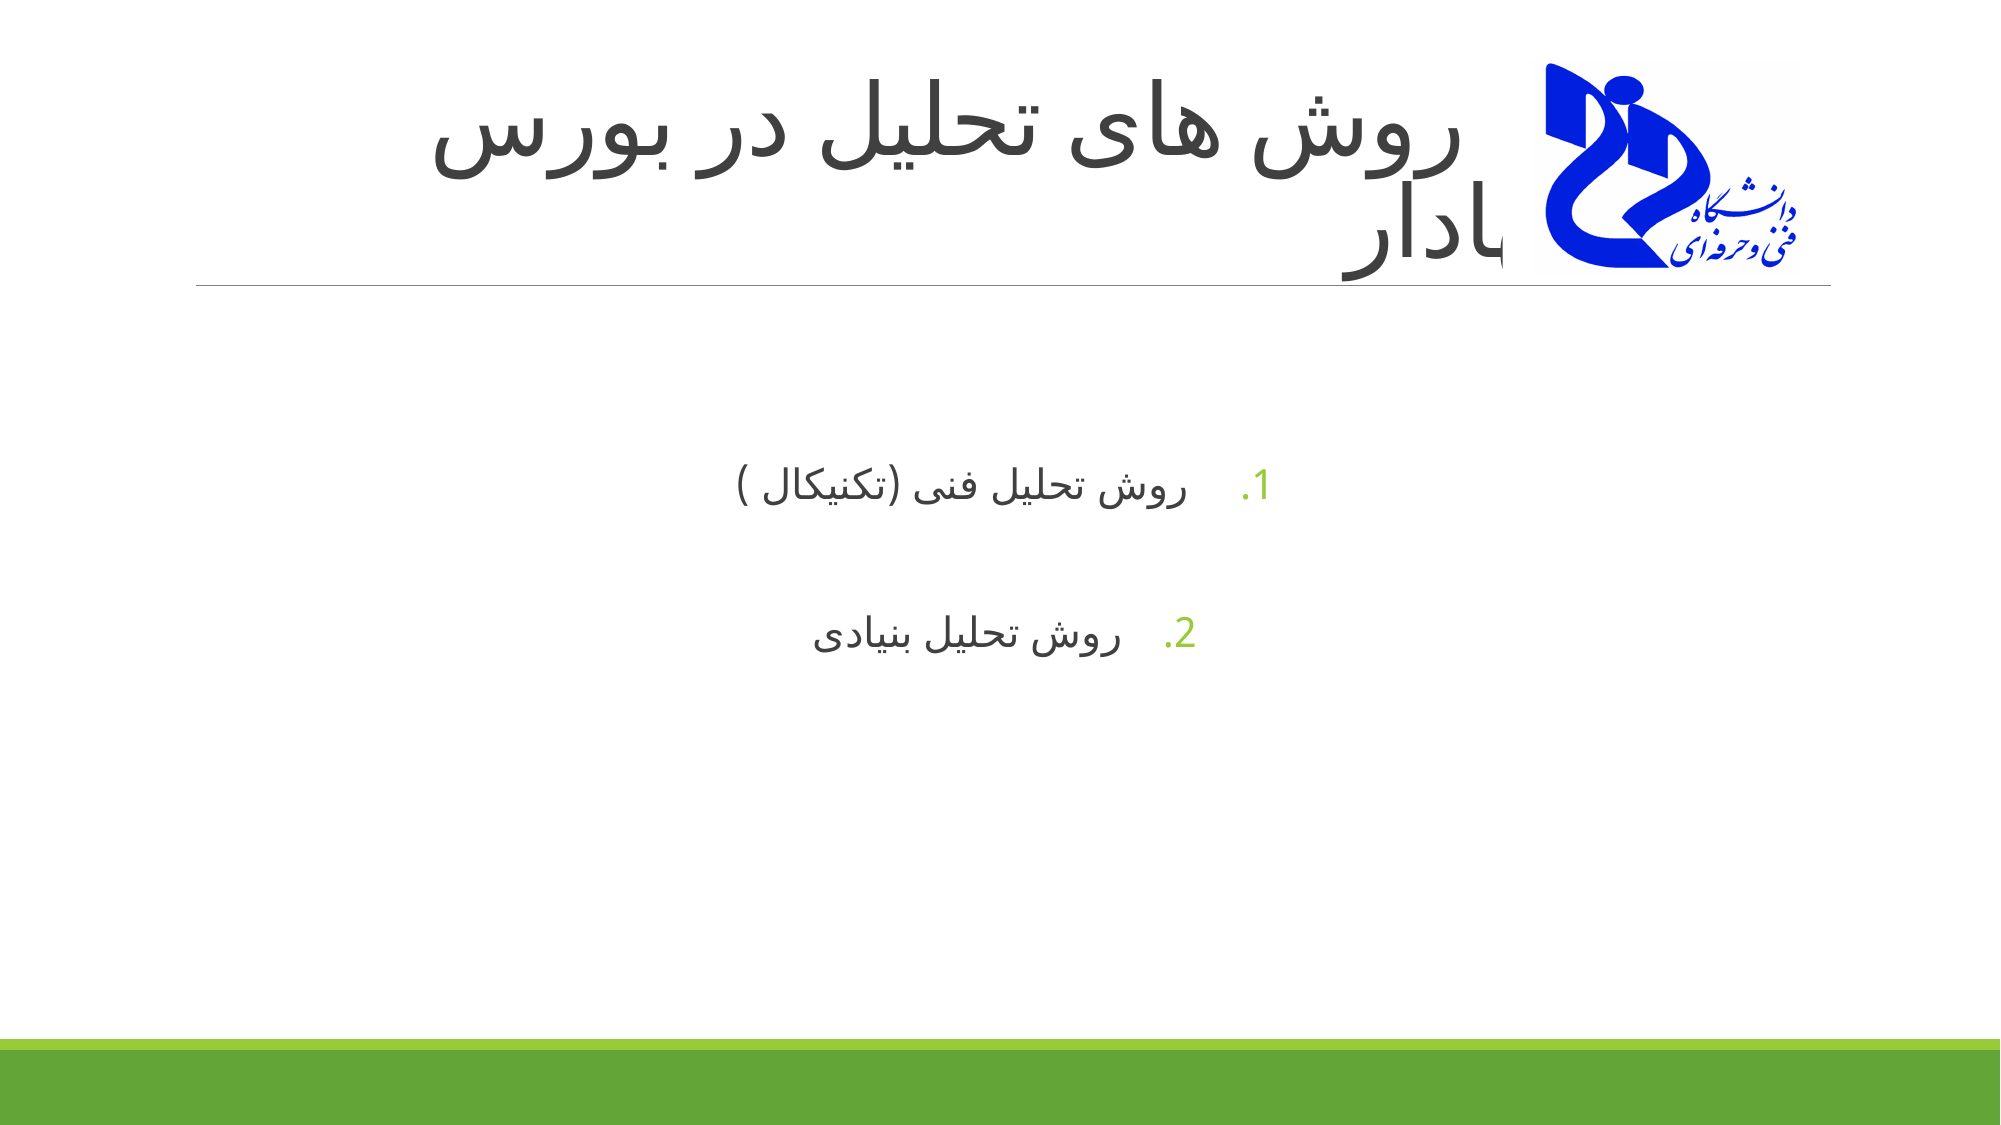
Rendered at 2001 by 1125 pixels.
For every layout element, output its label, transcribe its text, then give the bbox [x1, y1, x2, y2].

title روش های تحلیل در بورس اوراق بهادار [180, 47, 1502, 285]
picture [1502, 48, 1831, 286]
list روش تحلیل فنی (تکنیکال ) روش تحلیل بنیادی [180, 302, 1830, 963]
